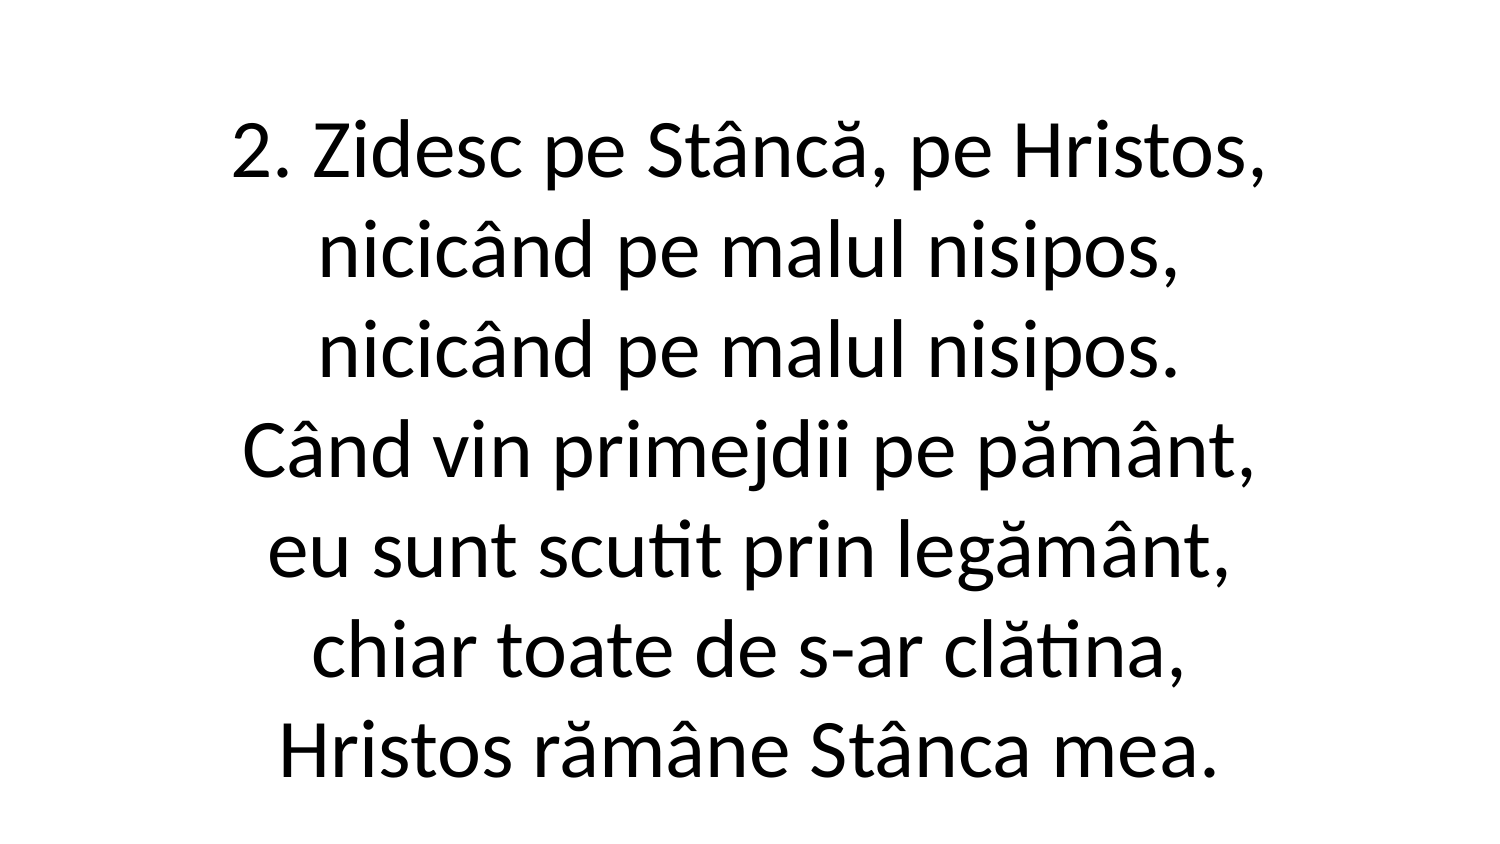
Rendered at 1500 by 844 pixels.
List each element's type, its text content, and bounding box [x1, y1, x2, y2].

text_box 2. Zidesc pe Stâncă, pe Hristos, nicicând pe malul nisipos, nicicând pe malul nisipos. Când vin primejdii pe pământ, eu sunt scutit prin legământ, chiar toate de s-ar clătina, Hristos rămâne Stânca mea. [215, 42, 1284, 802]
